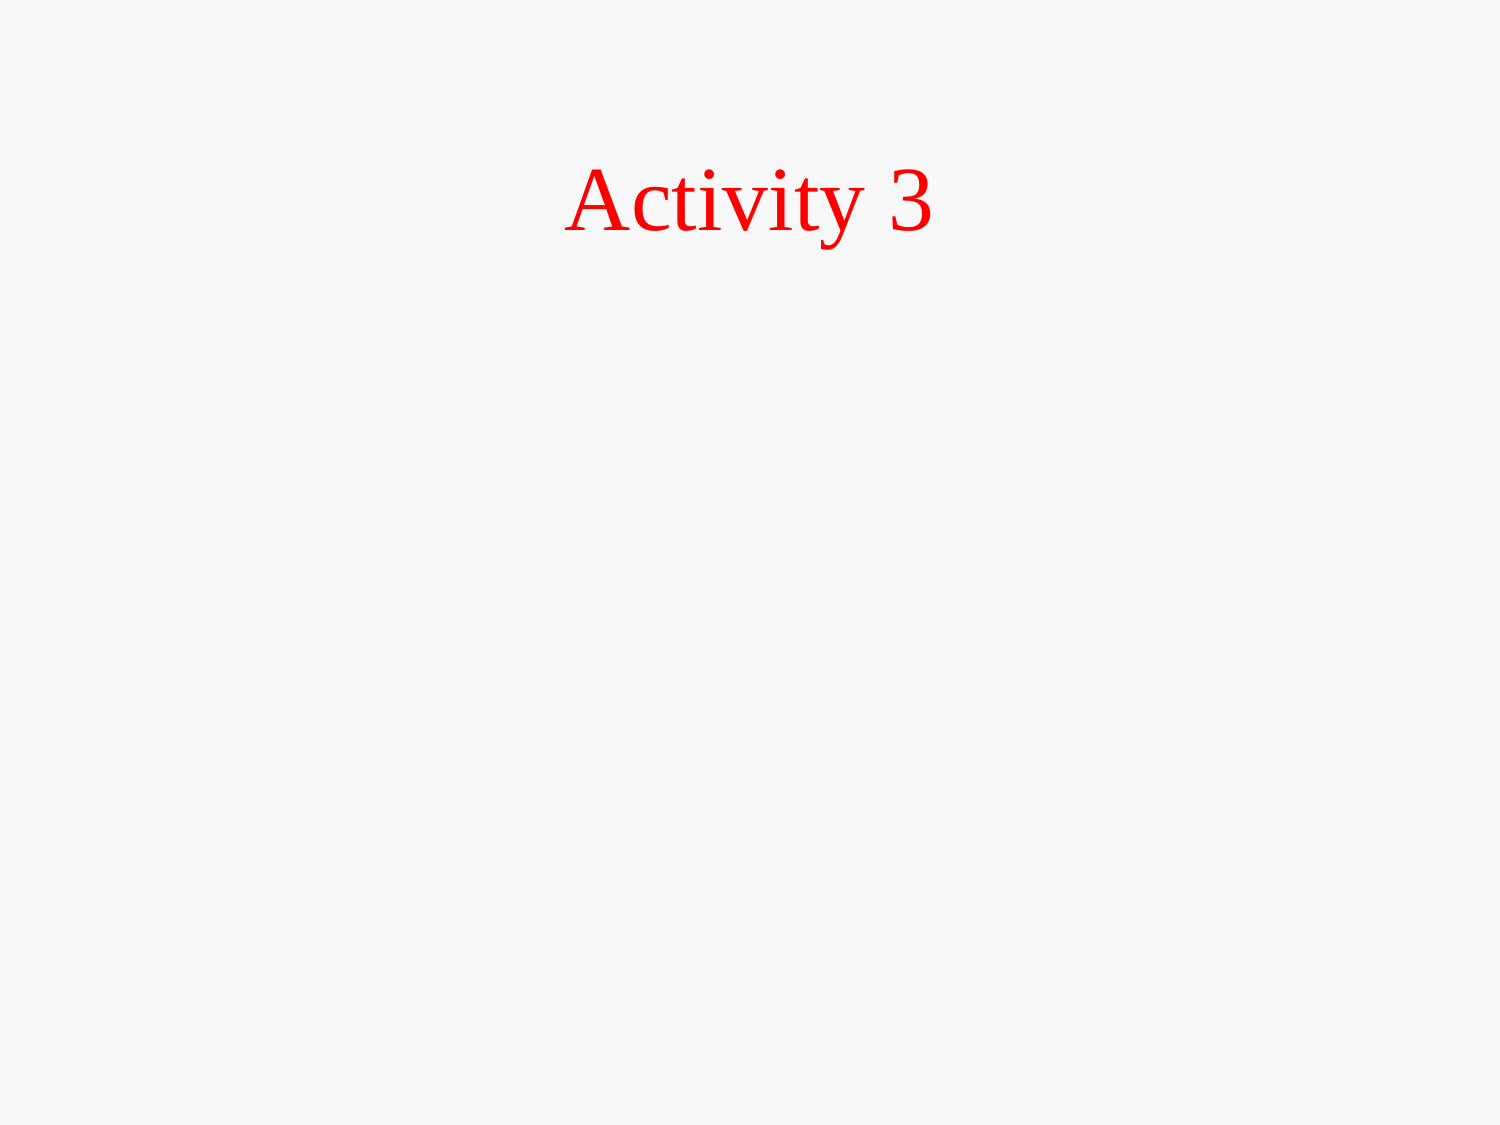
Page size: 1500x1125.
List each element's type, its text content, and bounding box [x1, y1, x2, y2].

title Activity 3 [112, 99, 1388, 288]
